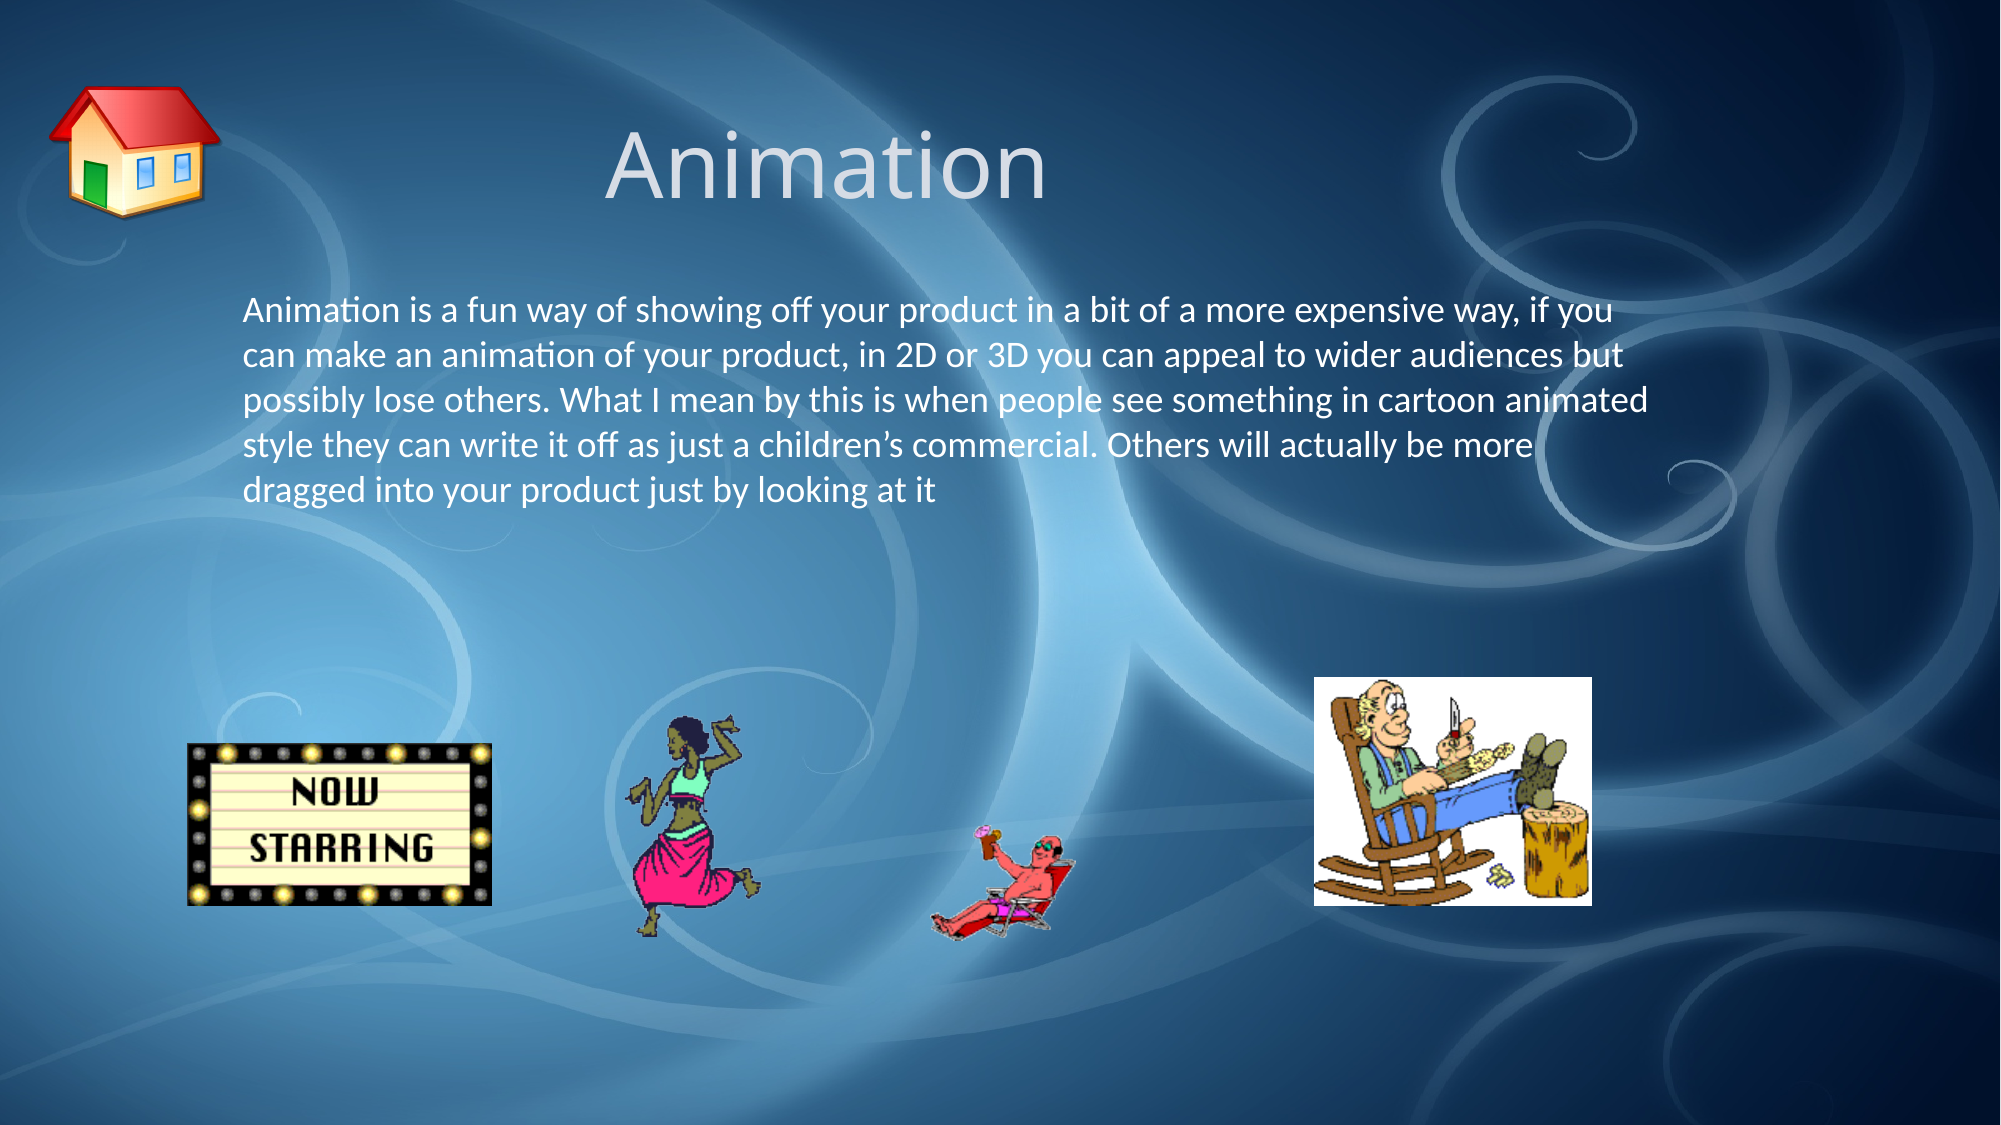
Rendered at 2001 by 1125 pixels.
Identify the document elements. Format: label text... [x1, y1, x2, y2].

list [187, 742, 493, 906]
picture [0, 0, 2001, 1125]
text_box Animation is a fun way of showing off your product in a bit of a more expensive way, if you can make an animation of your product, in 2D or 3D you can appeal to wider audiences but possibly lose others. What I mean by this is when people see something in cartoon animated style they can write it off as just a children’s commercial. Others will actually be more dragged into your product just by looking at it [227, 277, 1674, 517]
title Animation [590, 59, 2000, 278]
